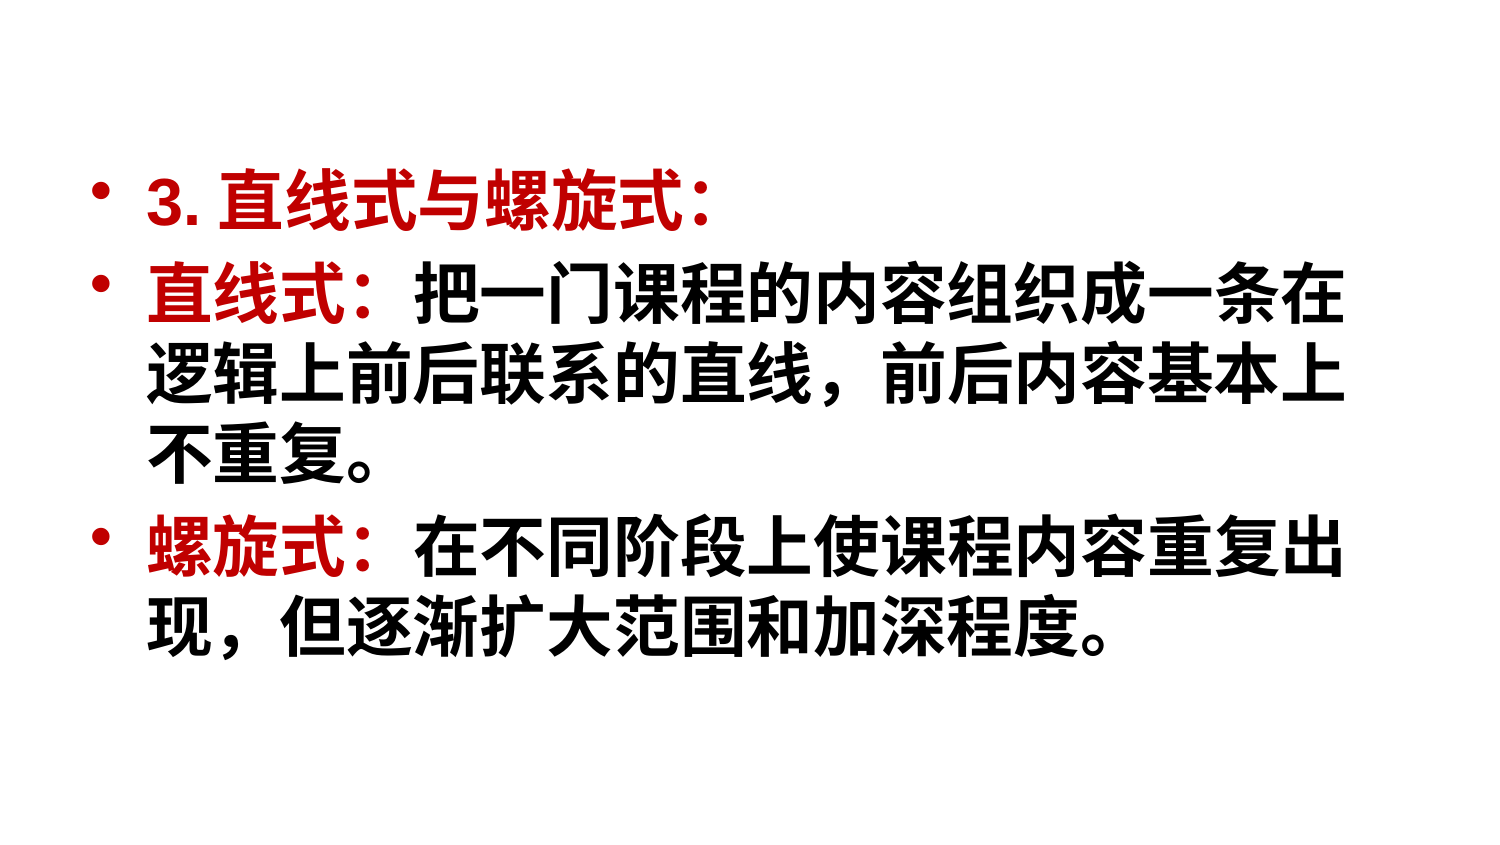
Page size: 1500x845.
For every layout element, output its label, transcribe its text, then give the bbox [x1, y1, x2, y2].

list 3.直线式与螺旋式： 直线式：把一门课程的内容组织成一条在逻辑上前后联系的直线，前后内容基本上不重复。 螺旋式：在不同阶段上使课程内容重复出现，但逐渐扩大范围和加深程度。 [74, 150, 1426, 709]
